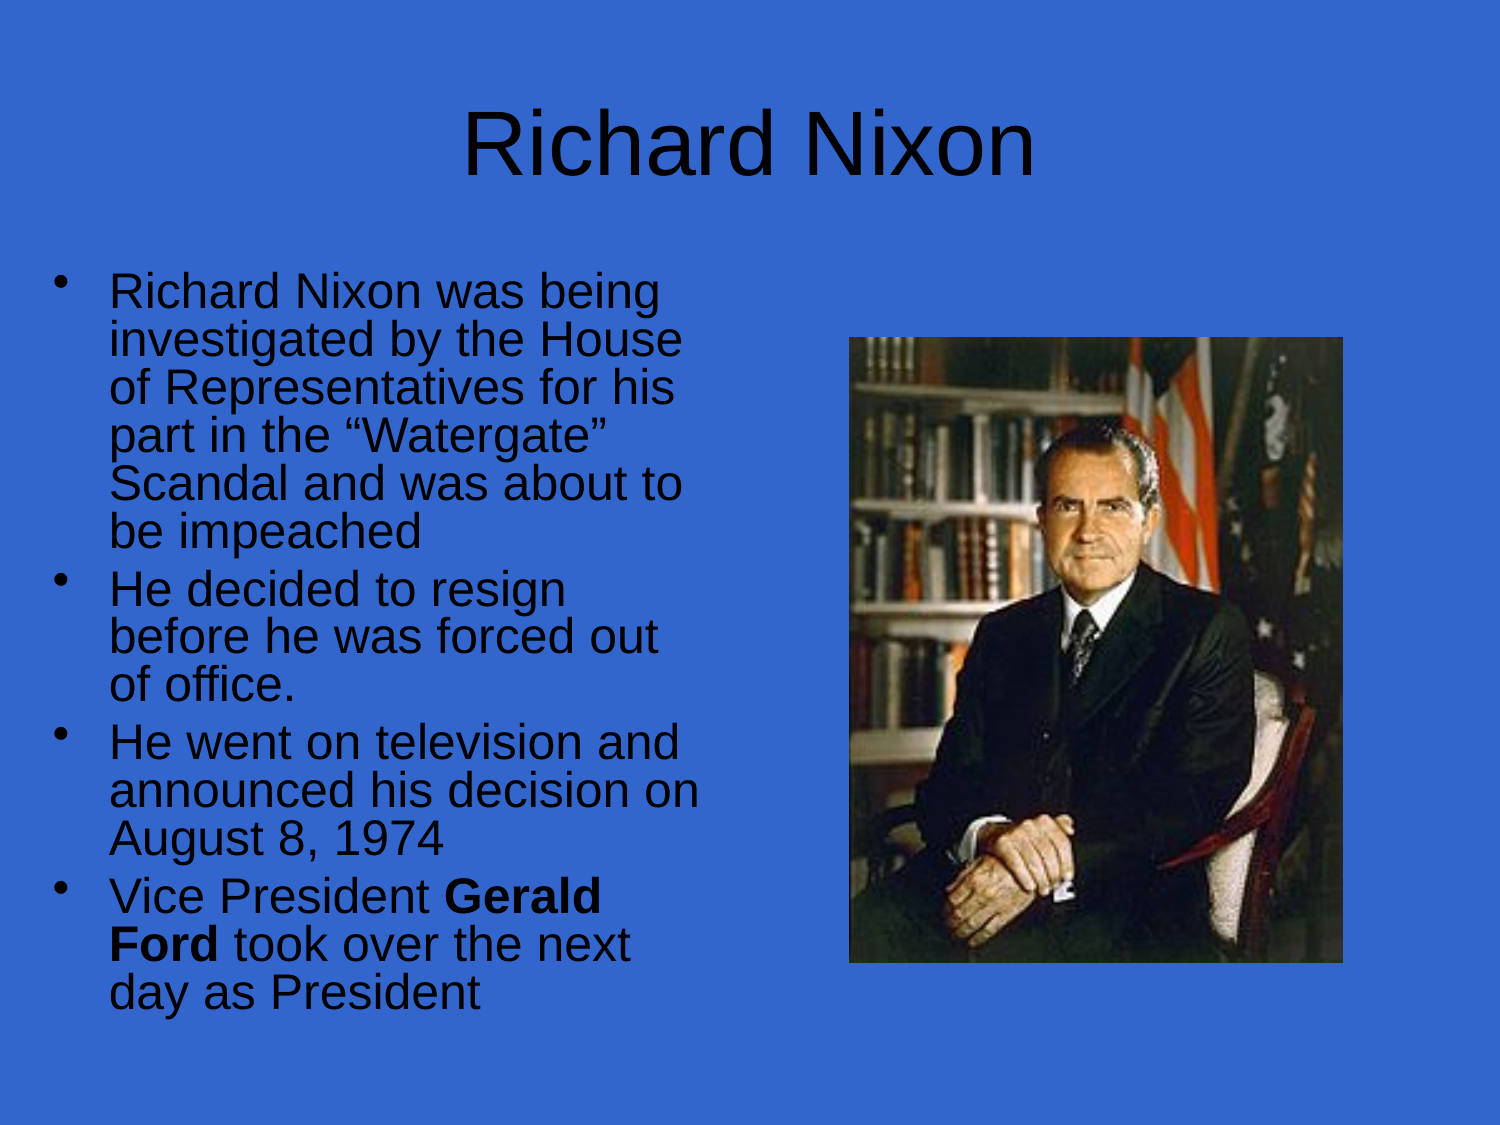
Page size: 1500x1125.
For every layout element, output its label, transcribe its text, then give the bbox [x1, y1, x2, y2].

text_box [849, 337, 1343, 963]
list Richard Nixon was being investigated by the House of Representatives for his part in the “Watergate” Scandal and was about to be impeached He decided to resign before he was forced out of office. He went on television and announced his decision on August 8, 1974 Vice President Gerald Ford took over the next day as President [37, 262, 725, 1075]
title Richard Nixon [75, 45, 1425, 233]
